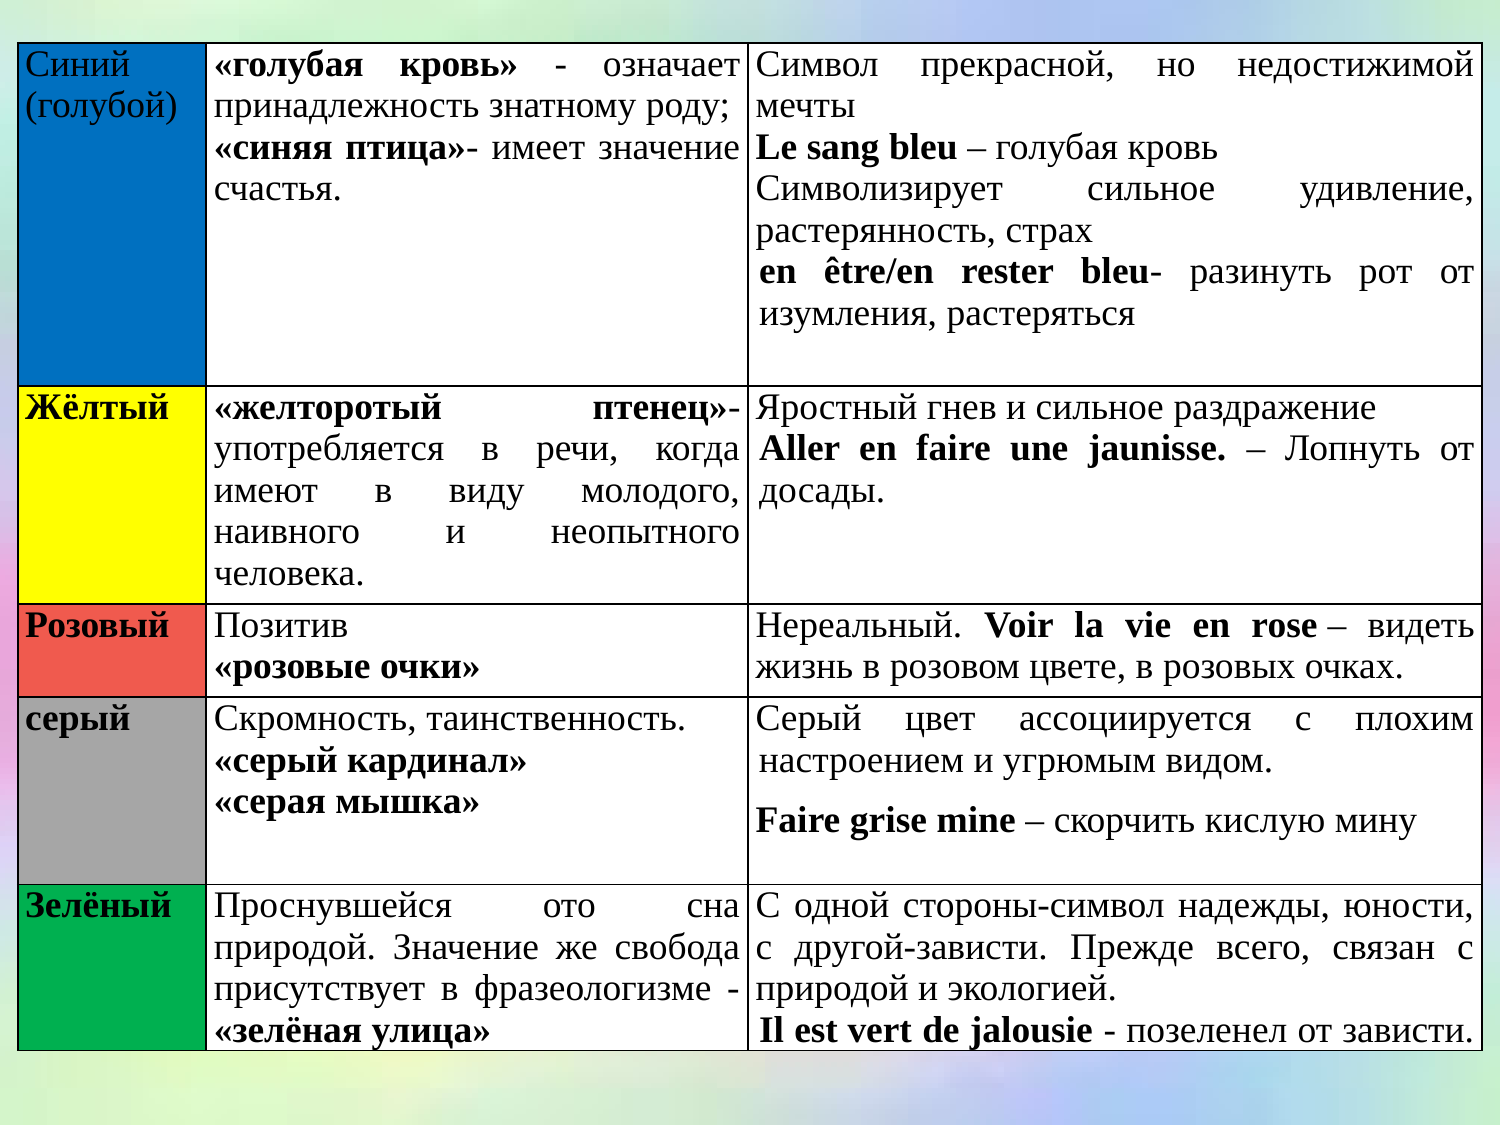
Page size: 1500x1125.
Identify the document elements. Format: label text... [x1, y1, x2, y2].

table_cell Нереальный. Voir la vie en rose – видеть жизнь в розовом цвете, в розовых очках. [749, 605, 1481, 696]
table_cell Розовый [19, 605, 205, 696]
table_cell С одной стороны-символ надежды, юности, с другой-зависти. Прежде всего, связан с природой и экологией. Il est vert de jalousie - позеленел от зависти. [749, 885, 1481, 1050]
table_cell Позитив «розовые очки» [207, 605, 747, 696]
table_header Символ прекрасной, но недостижимой мечты Le sang bleu – голубая кровь Символизирует сильное удивление, растерянность, страх en être/en rester bleu- разинуть рот от изумления, растеряться [749, 44, 1481, 385]
table_cell Жёлтый [19, 387, 205, 603]
table_cell Яростный гнев и сильное раздражение Aller en faire une jaunisse. – Лопнуть от досады. [749, 387, 1481, 603]
table_cell серый [19, 698, 205, 884]
picture [0, 0, 1500, 1125]
table_cell Проснувшейся ото сна природой. Значение же свобода присутствует в фразеологизме - «зелёная улица» [207, 885, 747, 1050]
table_header Синий (голубой) [19, 44, 205, 385]
table_header «голубая кровь» - означает принадлежность знатному роду; «синяя птица»- имеет значение счастья. [207, 44, 747, 385]
table_cell Скромность, таинственность. «серый кардинал» «серая мышка» [207, 698, 747, 884]
table_cell Серый цвет ассоциируется с плохим настроением и угрюмым видом. Faire grise mine – скорчить кислую мину [749, 698, 1481, 884]
table_cell «желторотый птенец»- употребляется в речи, когда имеют в виду молодого, наивного и неопытного человека. [207, 387, 747, 603]
table_cell Зелёный [19, 885, 205, 1050]
